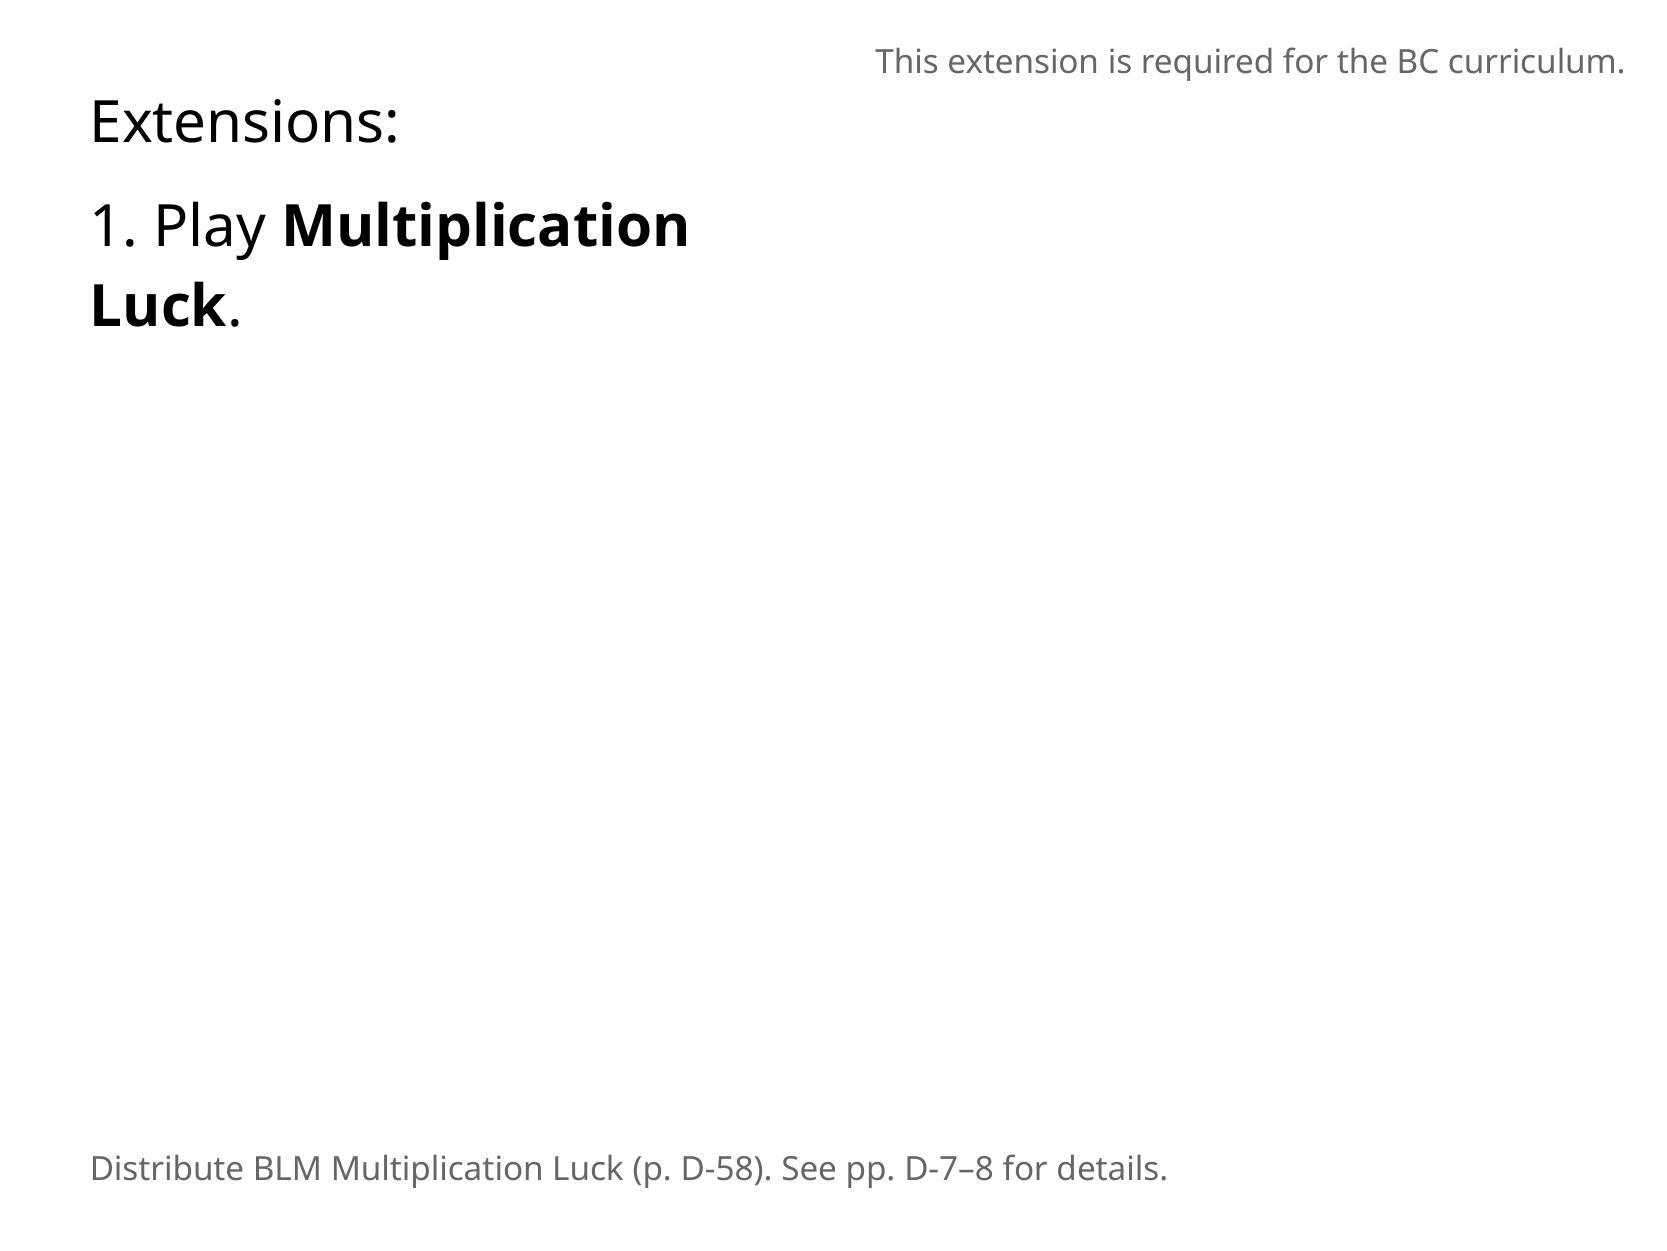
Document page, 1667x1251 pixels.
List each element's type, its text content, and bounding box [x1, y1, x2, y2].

text_box This extension is required for the BC curriculum. [770, 33, 1642, 88]
text_box Distribute BLM Multiplication Luck (p. D-58). See pp. D-7–8 for details. [75, 1139, 1628, 1195]
text_box Extensions: 1. Play Multiplication Luck. [75, 66, 853, 346]
